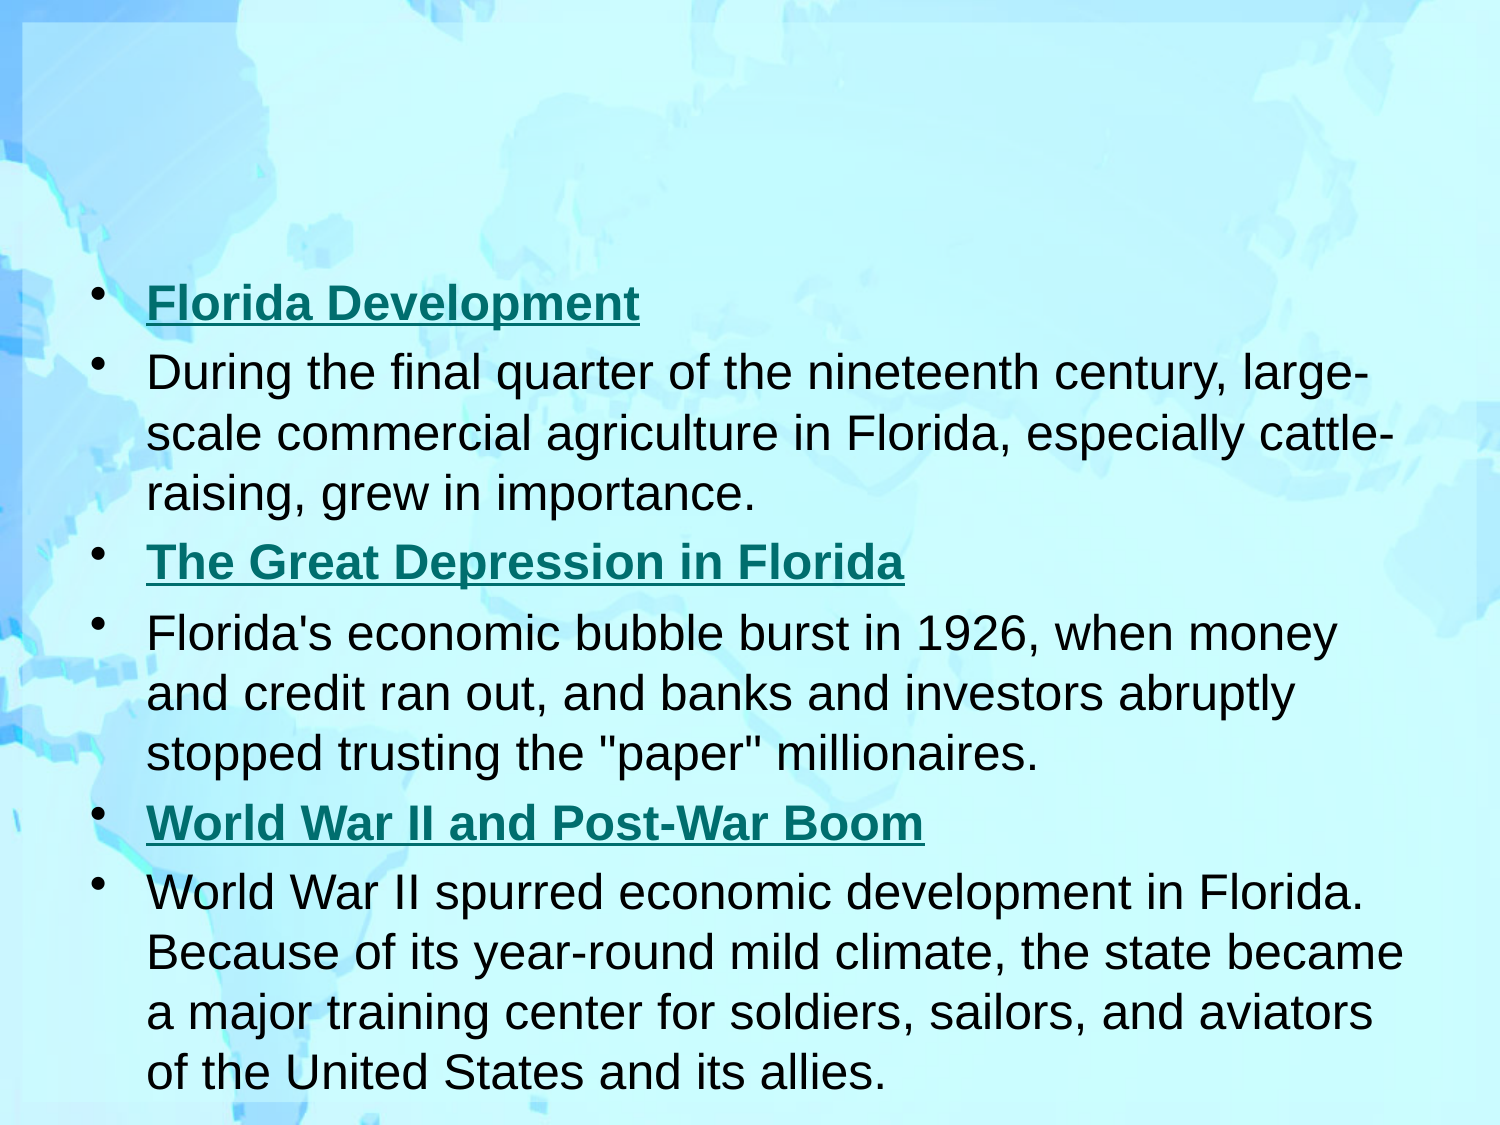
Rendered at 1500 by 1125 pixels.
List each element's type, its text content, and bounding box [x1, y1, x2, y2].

picture [0, 0, 1500, 1125]
list Florida Development During the final quarter of the nineteenth century, large-scale commercial agriculture in Florida, especially cattle-raising, grew in importance. The Great Depression in Florida Florida's economic bubble burst in 1926, when money and credit ran out, and banks and investors abruptly stopped trusting the "paper" millionaires. World War II and Post-War Boom World War II spurred economic development in Florida. Because of its year-round mild climate, the state became a major training center for soldiers, sailors, and aviators of the United States and its allies. [74, 262, 1425, 1005]
